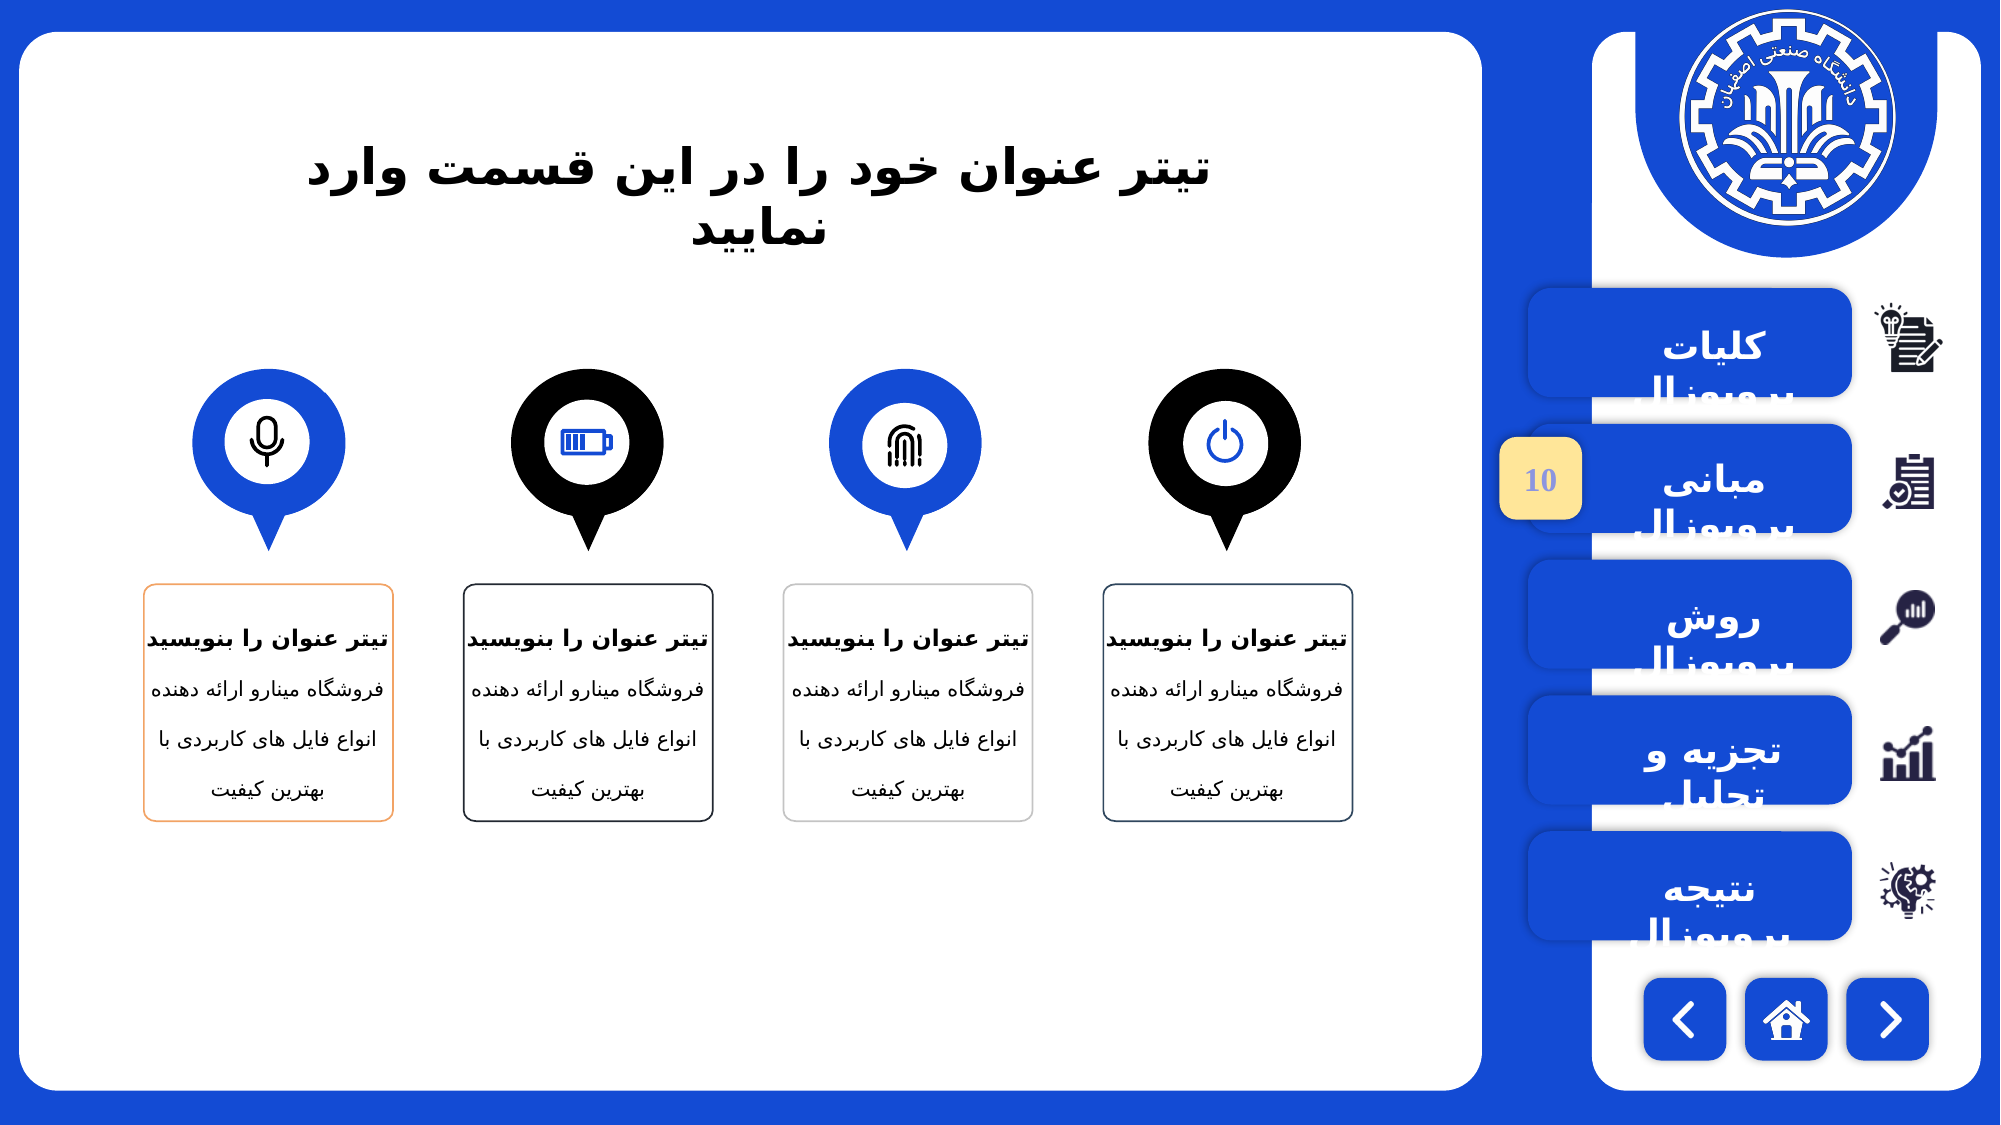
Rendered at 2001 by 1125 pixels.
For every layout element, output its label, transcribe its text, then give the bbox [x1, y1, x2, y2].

picture [1655, 989, 1716, 1050]
picture [1859, 989, 1920, 1050]
text_box تیتر عنوان خود را در این قسمت وارد نمایید [291, 127, 1229, 262]
slide_number 10 [1499, 448, 1571, 508]
picture [1879, 862, 1936, 919]
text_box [451, 368, 725, 822]
picture [1872, 301, 1944, 373]
text_box مبانی پروپوزال [1571, 448, 1857, 553]
text_box روش پروپوزال [1571, 584, 1857, 689]
picture [1880, 726, 1936, 782]
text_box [771, 368, 1045, 822]
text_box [1090, 368, 1364, 822]
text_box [130, 368, 405, 822]
text_box کلیات پروپوزال [1571, 314, 1857, 420]
text_box تجزیه و تحلیل [1571, 718, 1857, 824]
picture [1880, 590, 1935, 645]
picture [1679, 9, 1896, 226]
text_box نتیجه پروپوزال [1567, 856, 1853, 962]
picture [1763, 1000, 1810, 1040]
picture [1880, 454, 1935, 509]
